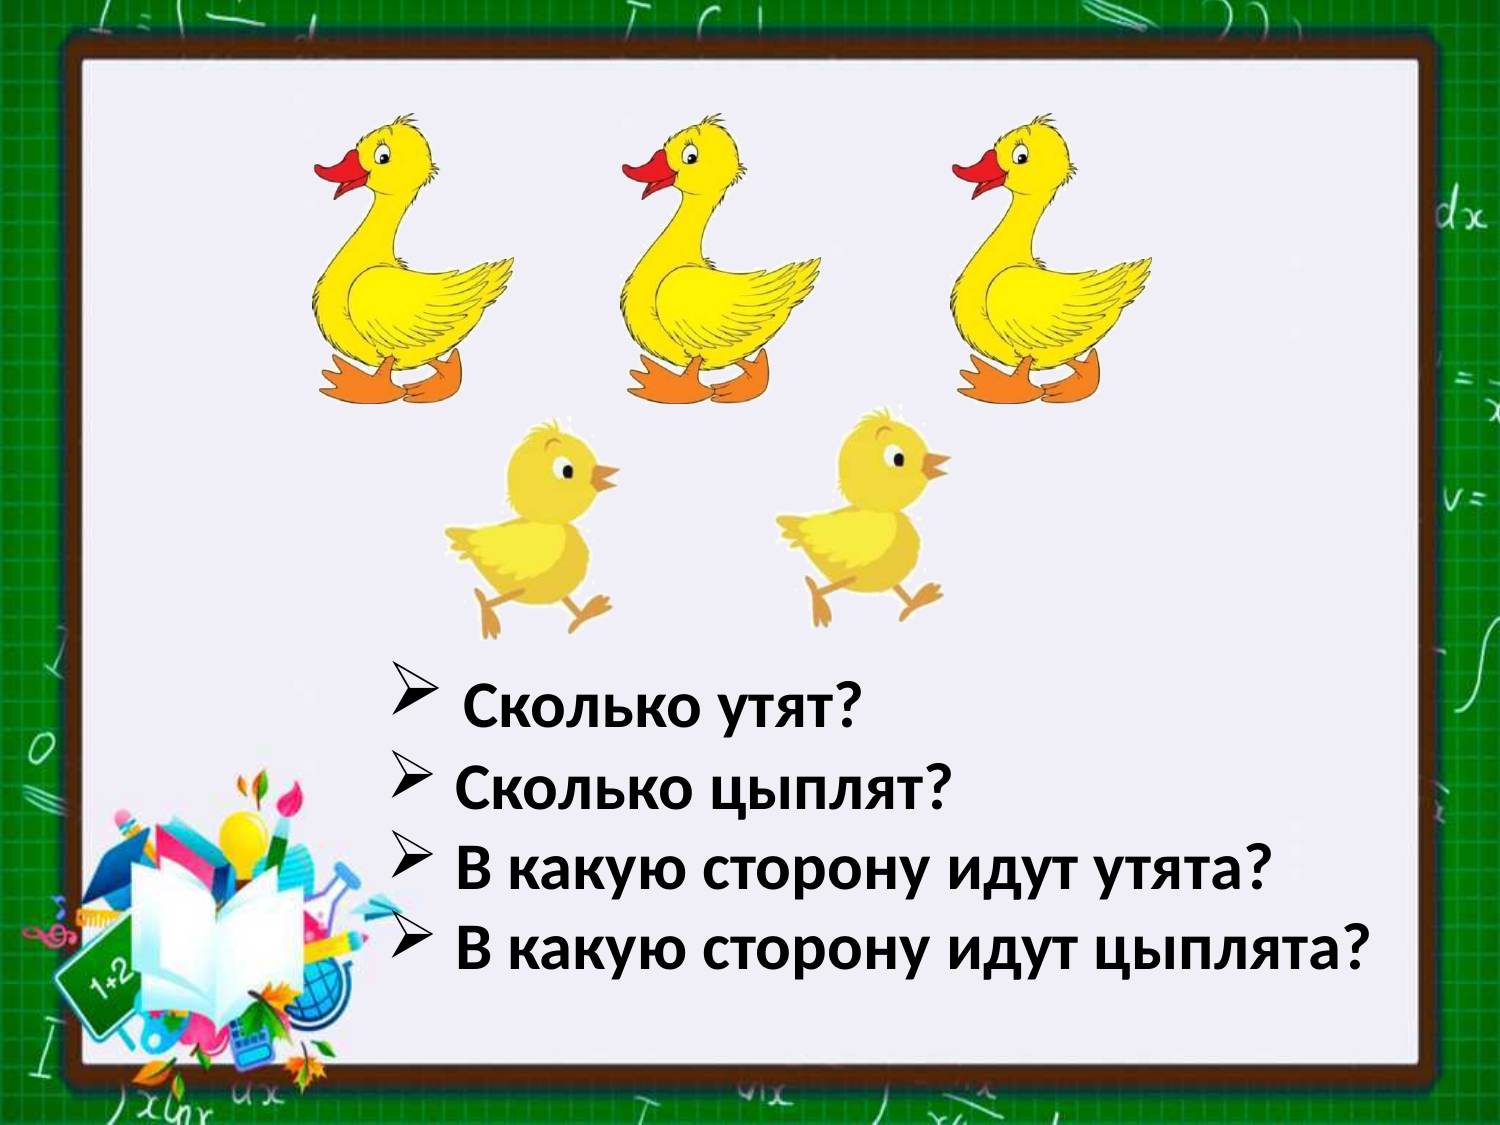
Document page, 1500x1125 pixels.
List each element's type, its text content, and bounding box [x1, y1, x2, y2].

text_box Сколько утят? Сколько цыплят? В какую сторону идут утята? В какую сторону идут цыплята? [371, 645, 1447, 990]
picture [0, 0, 1500, 1125]
